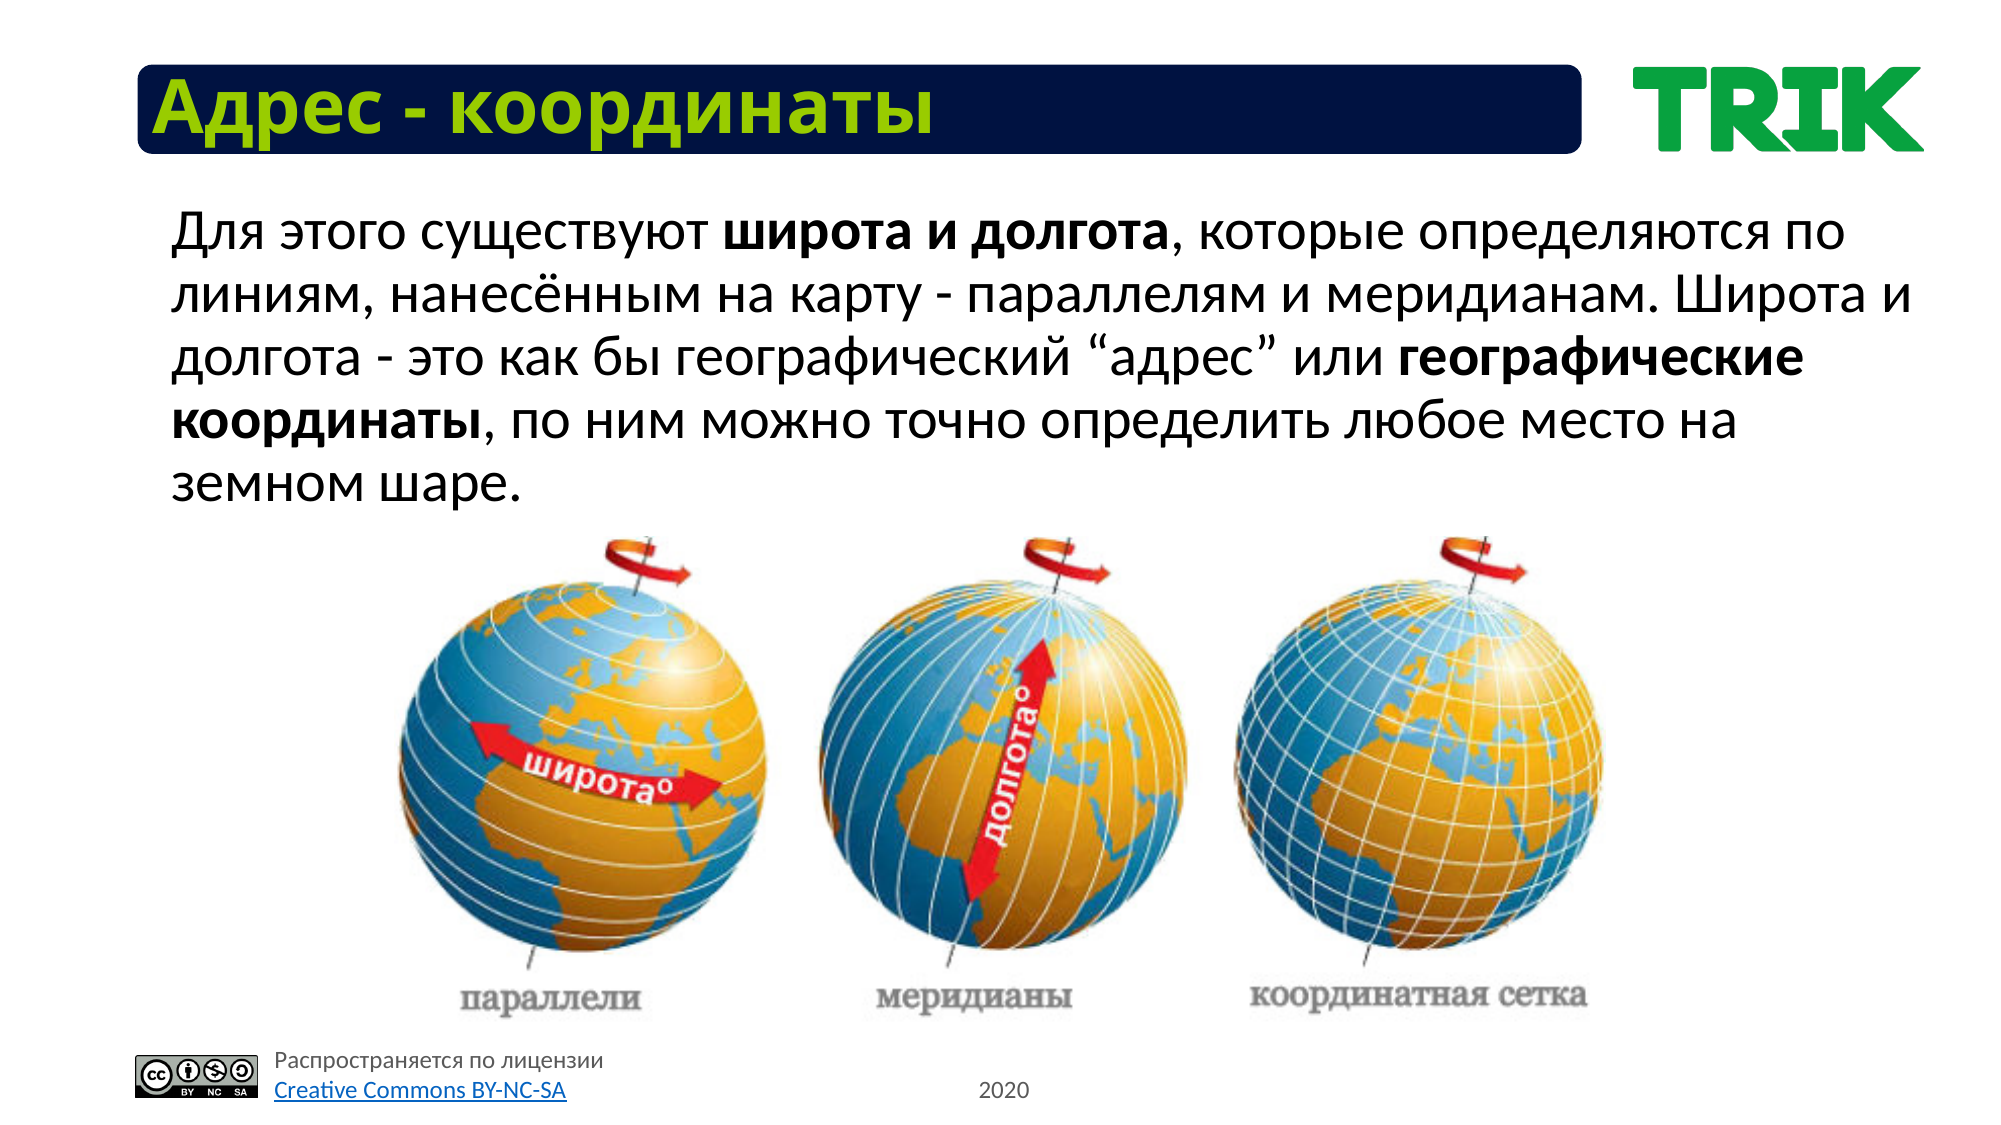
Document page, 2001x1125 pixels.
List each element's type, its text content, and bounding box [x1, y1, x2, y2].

picture [135, 1055, 258, 1098]
picture [1631, 64, 1924, 154]
title Адрес - координаты [137, 61, 1582, 163]
picture [394, 536, 1606, 1038]
text_box Для этого существуют широта и долгота, которые определяются по линиям, нанесённым на карту - параллелям и меридианам. Широта и долгота - это как бы географический “адрес” или географические координаты, по ним можно точно определить любое место на земном шаре. [137, 192, 1932, 526]
